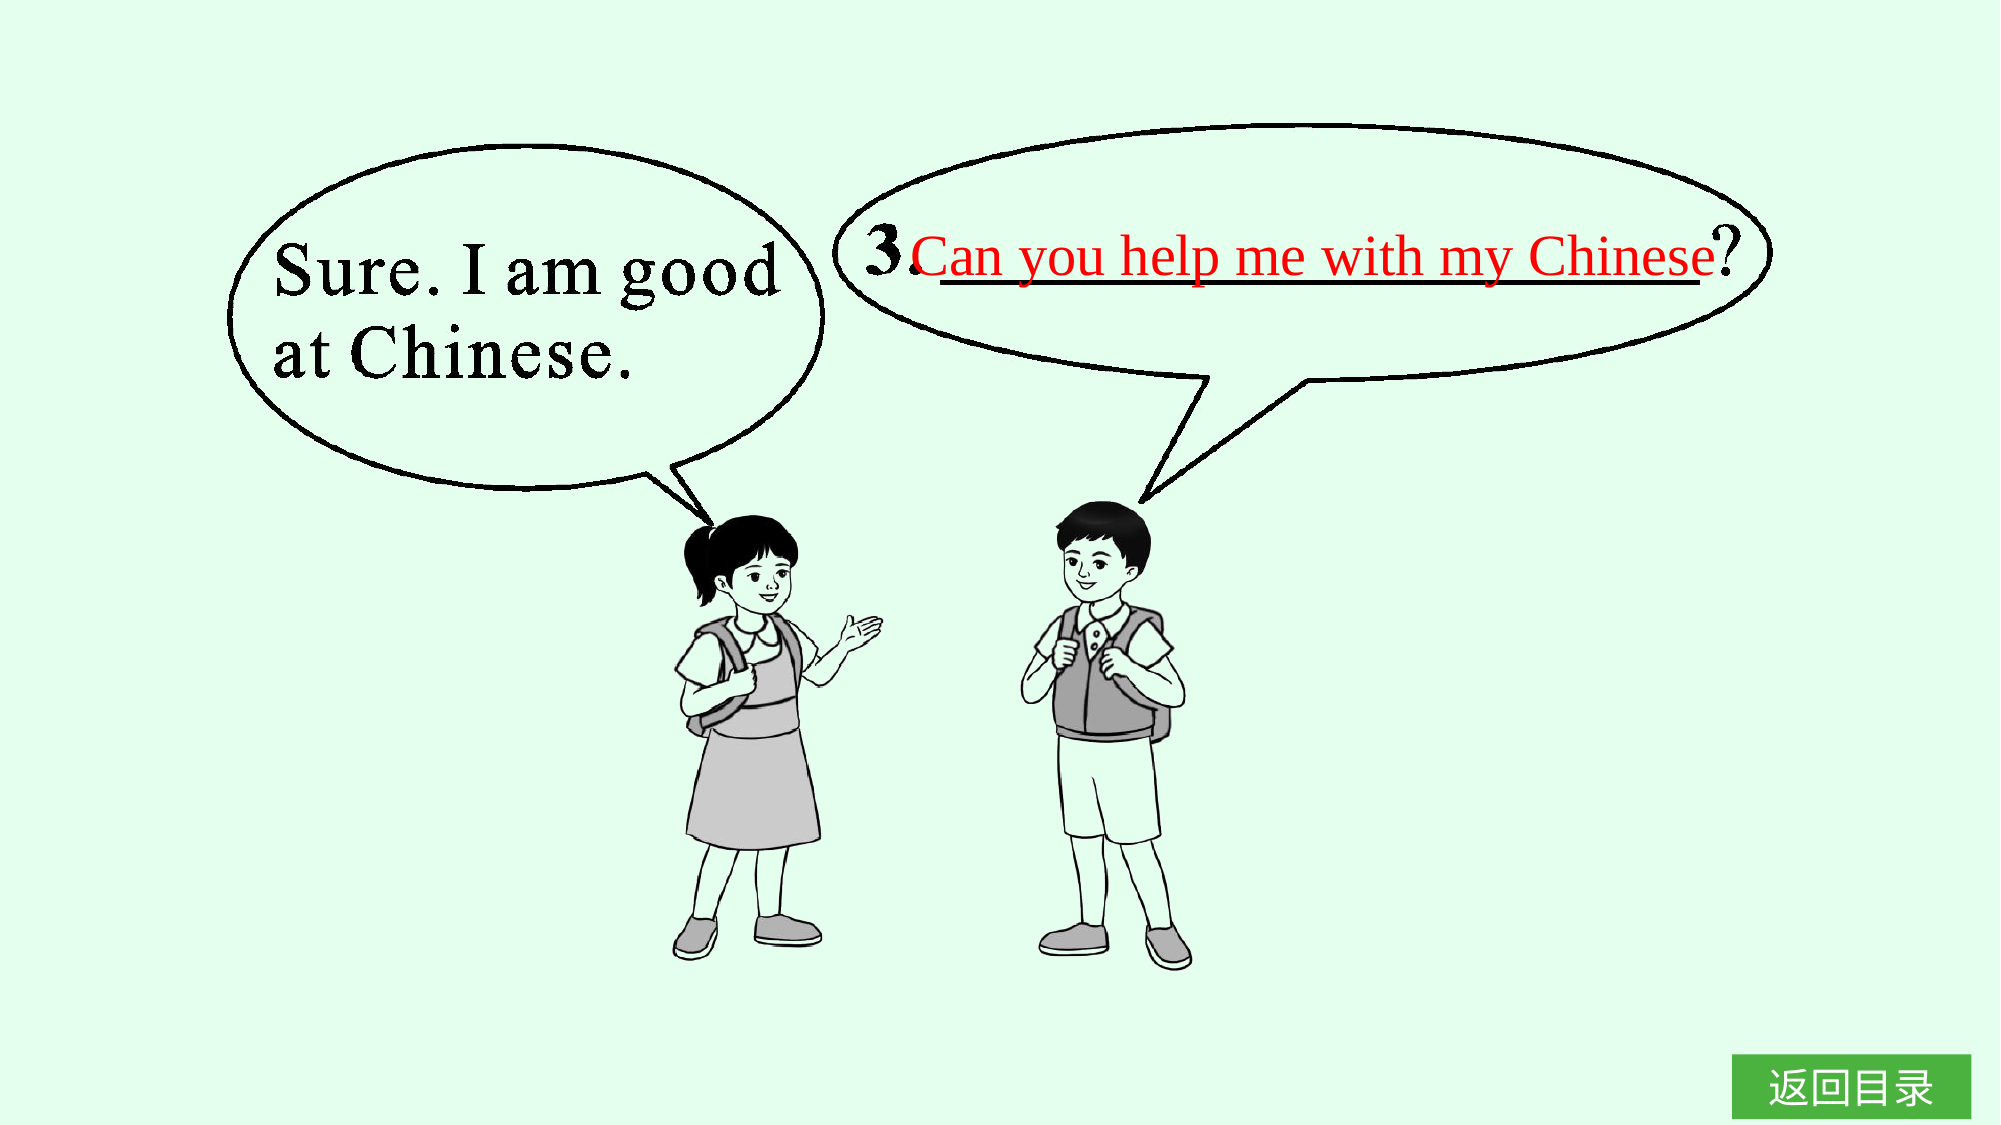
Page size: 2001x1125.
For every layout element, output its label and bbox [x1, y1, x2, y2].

picture [225, 119, 1775, 973]
